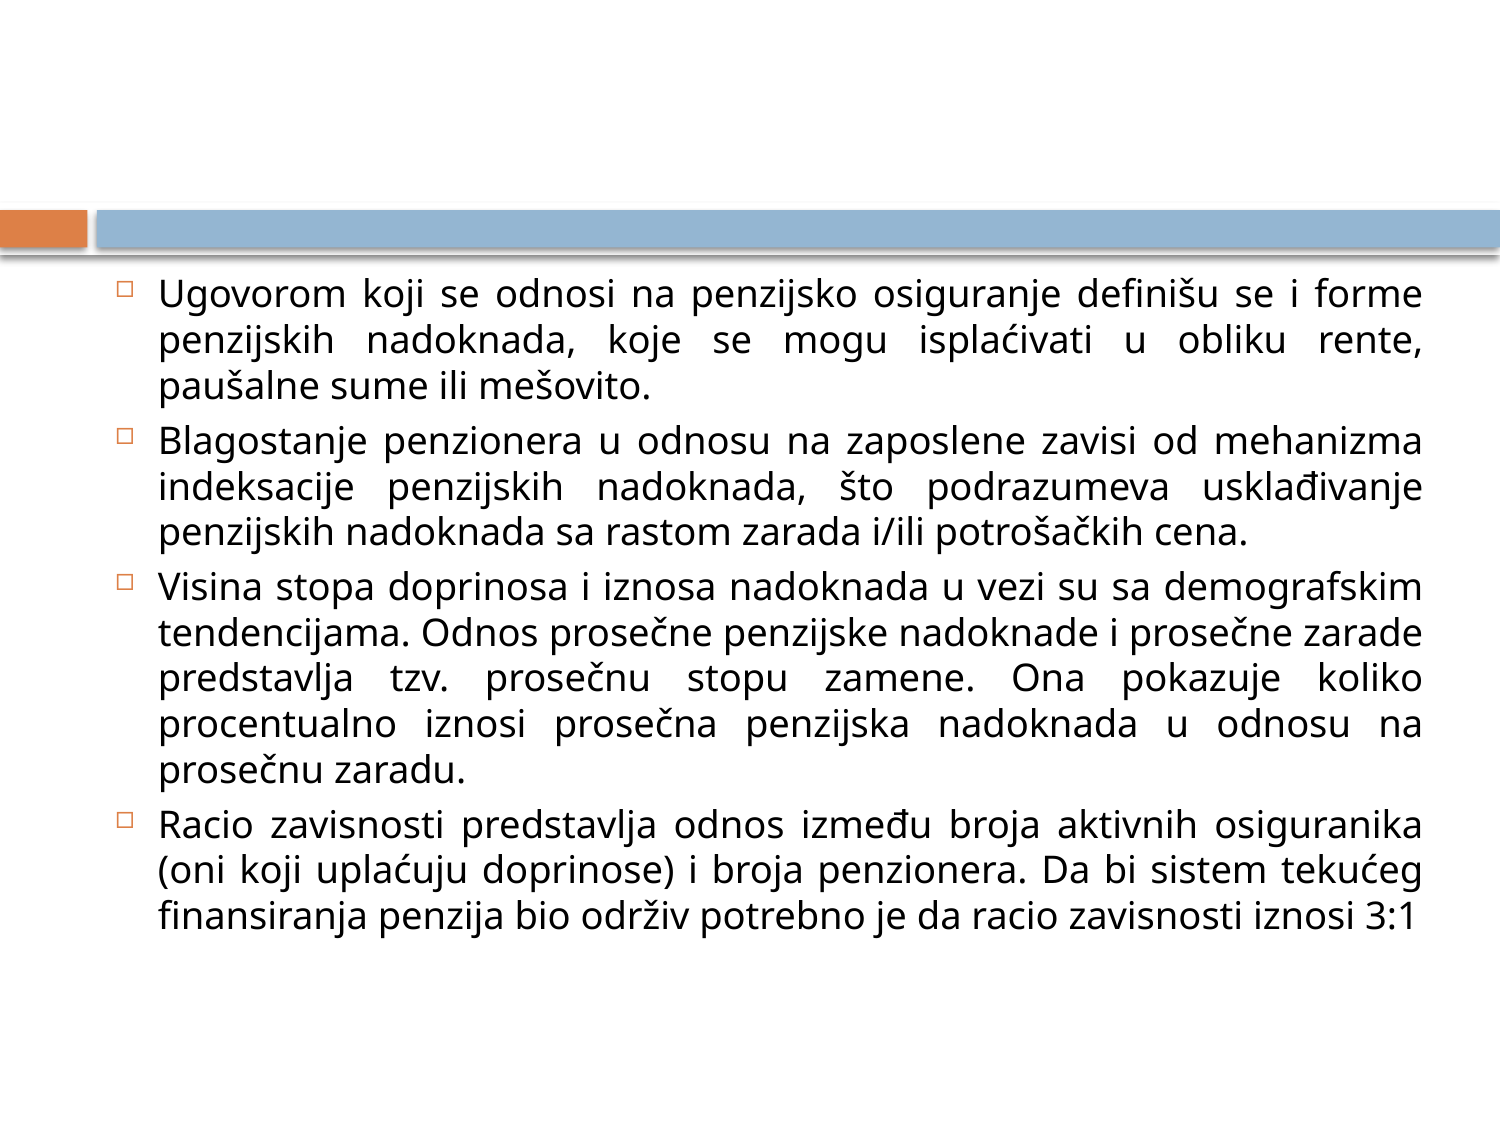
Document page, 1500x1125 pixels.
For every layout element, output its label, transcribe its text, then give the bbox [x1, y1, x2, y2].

list Ugovorom koji se odnosi na penzijsko osiguranje definišu se i forme penzijskih nadoknada, koje se mogu isplaćivati u obliku rente, paušalne sume ili mešovito. Blagostanje penzionera u odnosu na zaposlene zavisi od mehanizma indeksacije penzijskih nadoknada, što podrazumeva usklađivanje penzijskih nadoknada sa rastom zarada i/ili potrošačkih cena. Visina stopa doprinosa i iznosa nadoknada u vezi su sa demografskim tendencijama. Odnos prosečne penzijske nadoknade i prosečne zarade predstavlja tzv. prosečnu stopu zamene. Ona pokazuje koliko procentualno iznosi prosečna penzijska nadoknada u odnosu na prosečnu zaradu. Racio zavisnosti predstavlja odnos između broja aktivnih osiguranika (oni koji uplaćuju doprinose) i broja penzionera. Da bi sistem tekućeg finansiranja penzija bio održiv potrebno je da racio zavisnosti iznosi 3:1 [100, 262, 1438, 1000]
